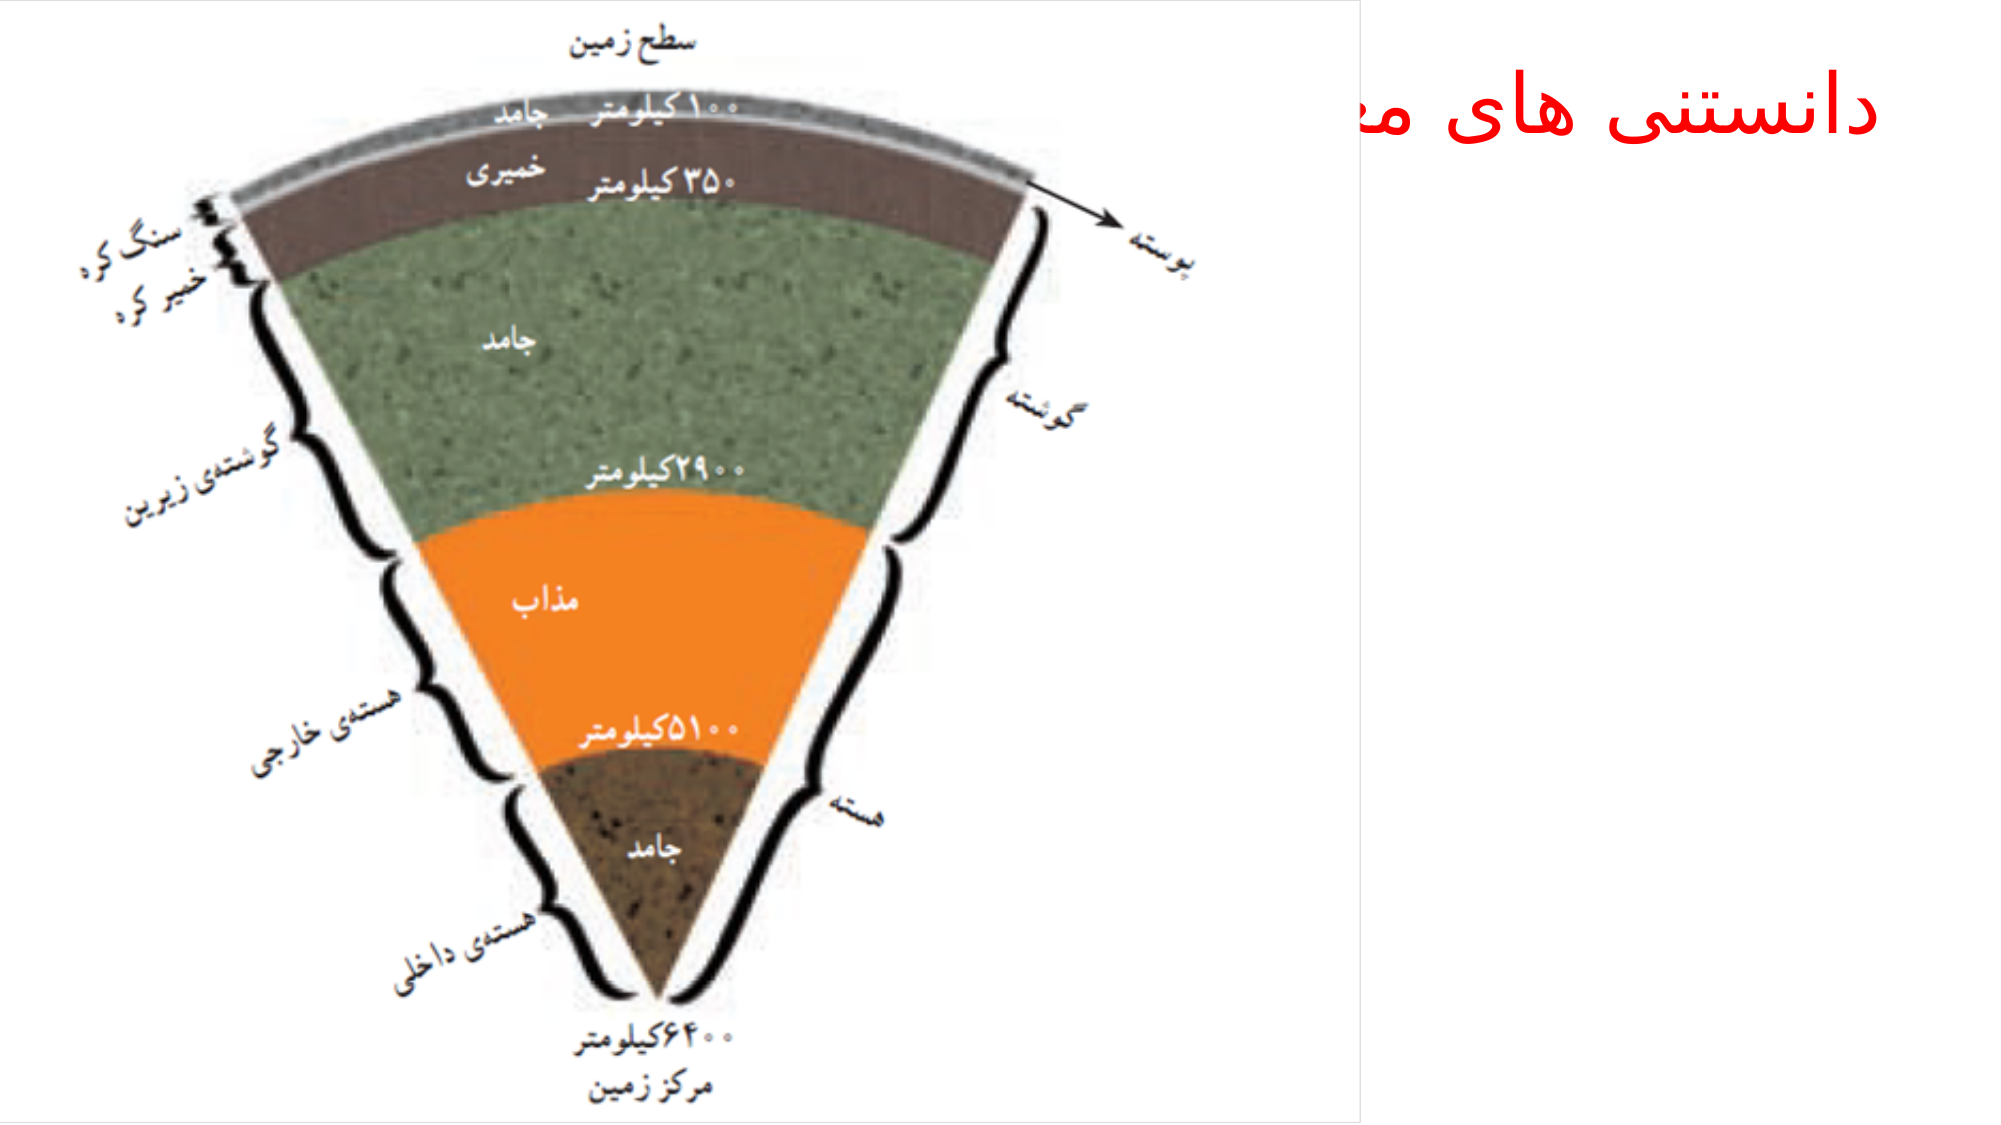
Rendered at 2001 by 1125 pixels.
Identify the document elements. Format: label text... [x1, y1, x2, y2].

text_box دانستنی های معلم: [1363, 43, 1898, 238]
picture [0, 0, 1363, 1125]
